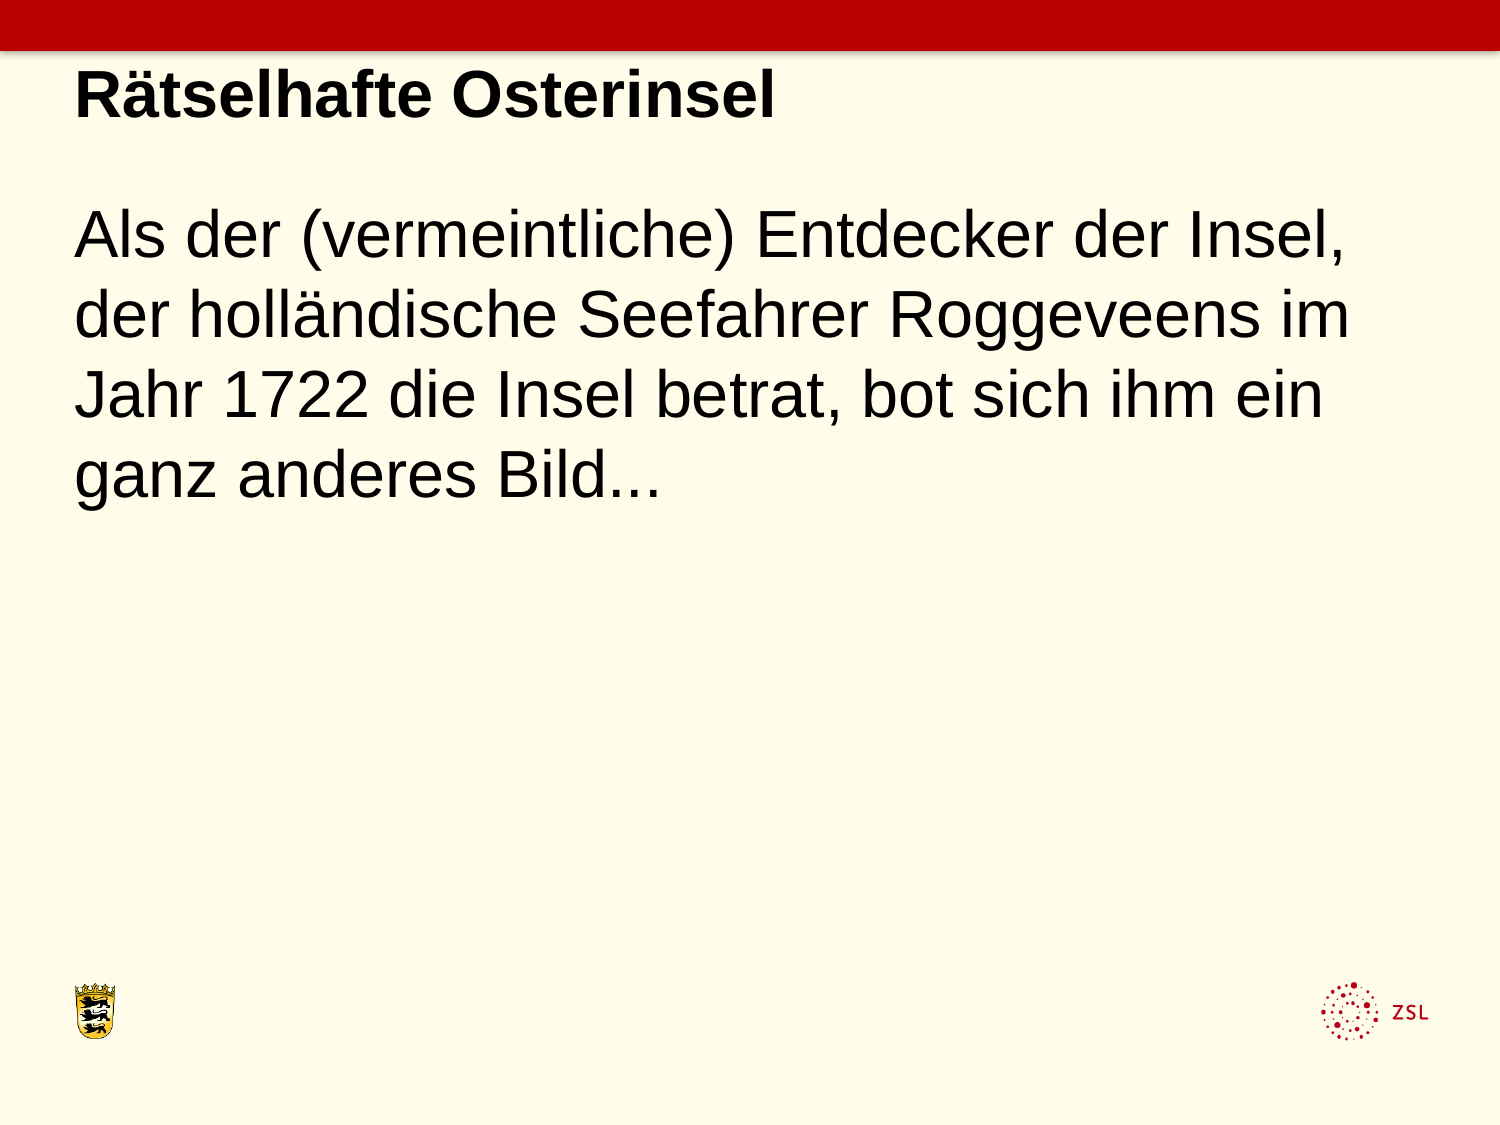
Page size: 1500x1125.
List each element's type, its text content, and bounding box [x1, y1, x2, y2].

picture [73, 981, 117, 1041]
picture [1320, 981, 1429, 1041]
text_box Rätselhafte Osterinsel Als der (vermeintliche) Entdecker der Insel, der holländische Seefahrer Roggeveens im Jahr 1722 die Insel betrat, bot sich ihm ein ganz anderes Bild... [59, 43, 1444, 519]
